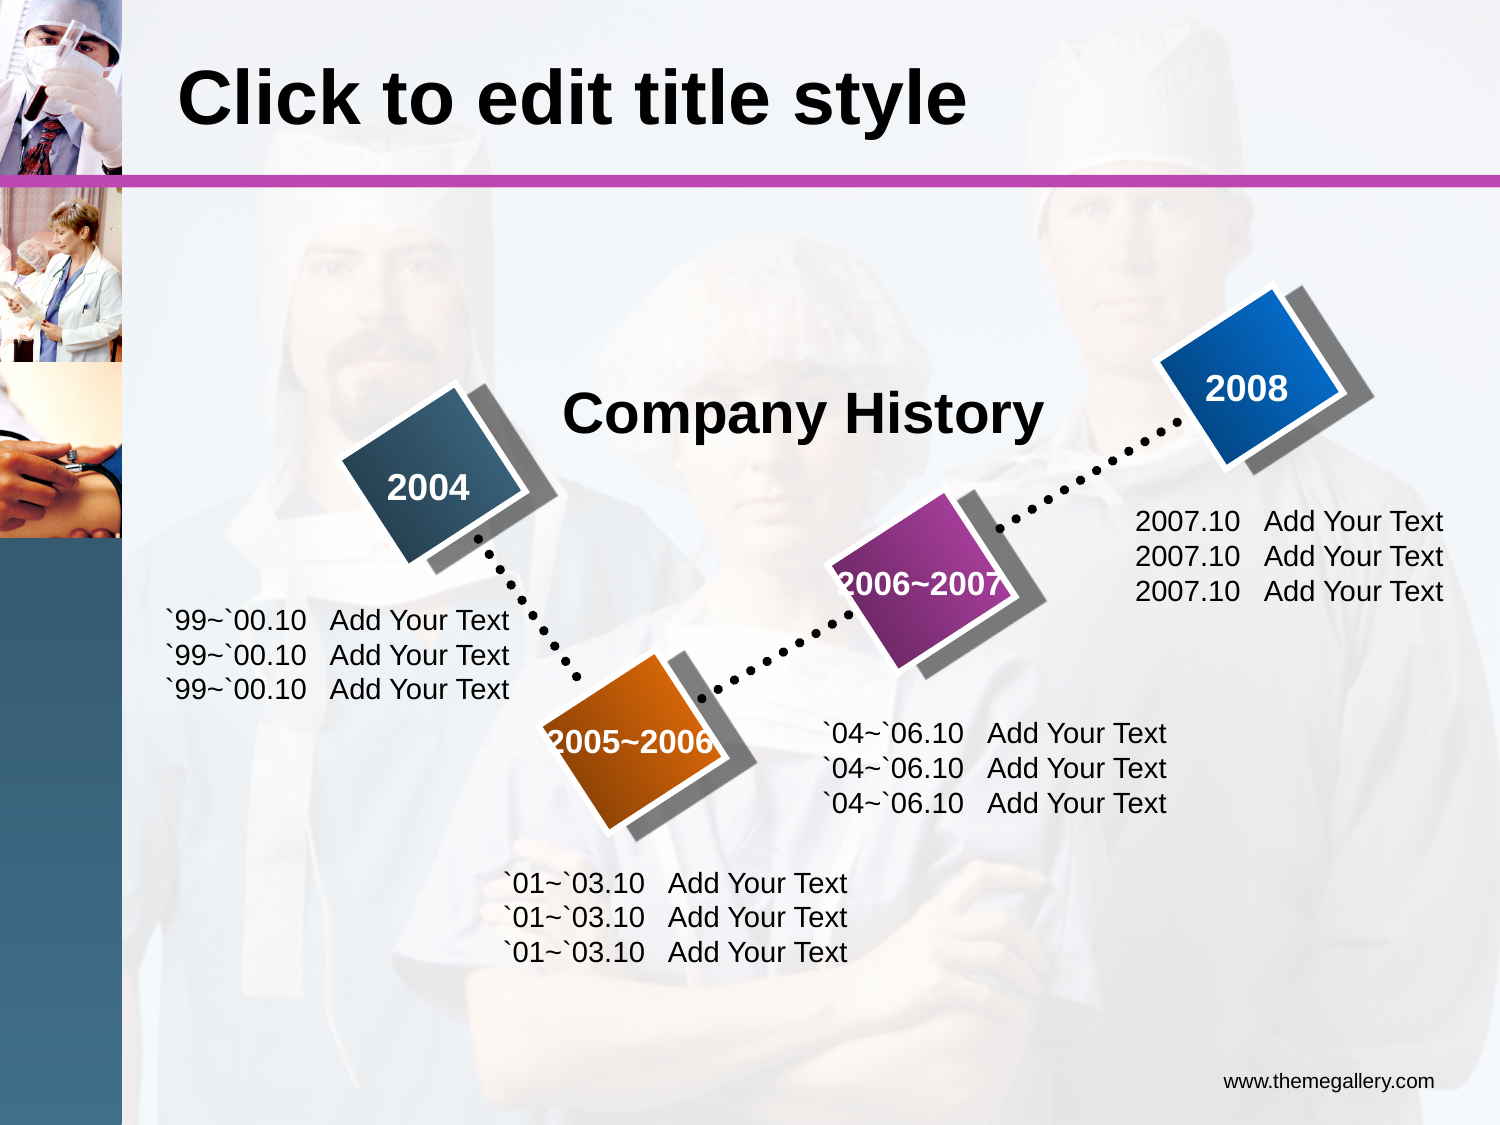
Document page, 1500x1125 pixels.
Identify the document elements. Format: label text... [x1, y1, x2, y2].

picture [0, 0, 1500, 174]
title Click to edit title style [162, 24, 1450, 163]
footer www.themegallery.com [975, 1059, 1450, 1113]
picture [0, 188, 1500, 1125]
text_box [146, 312, 1463, 977]
